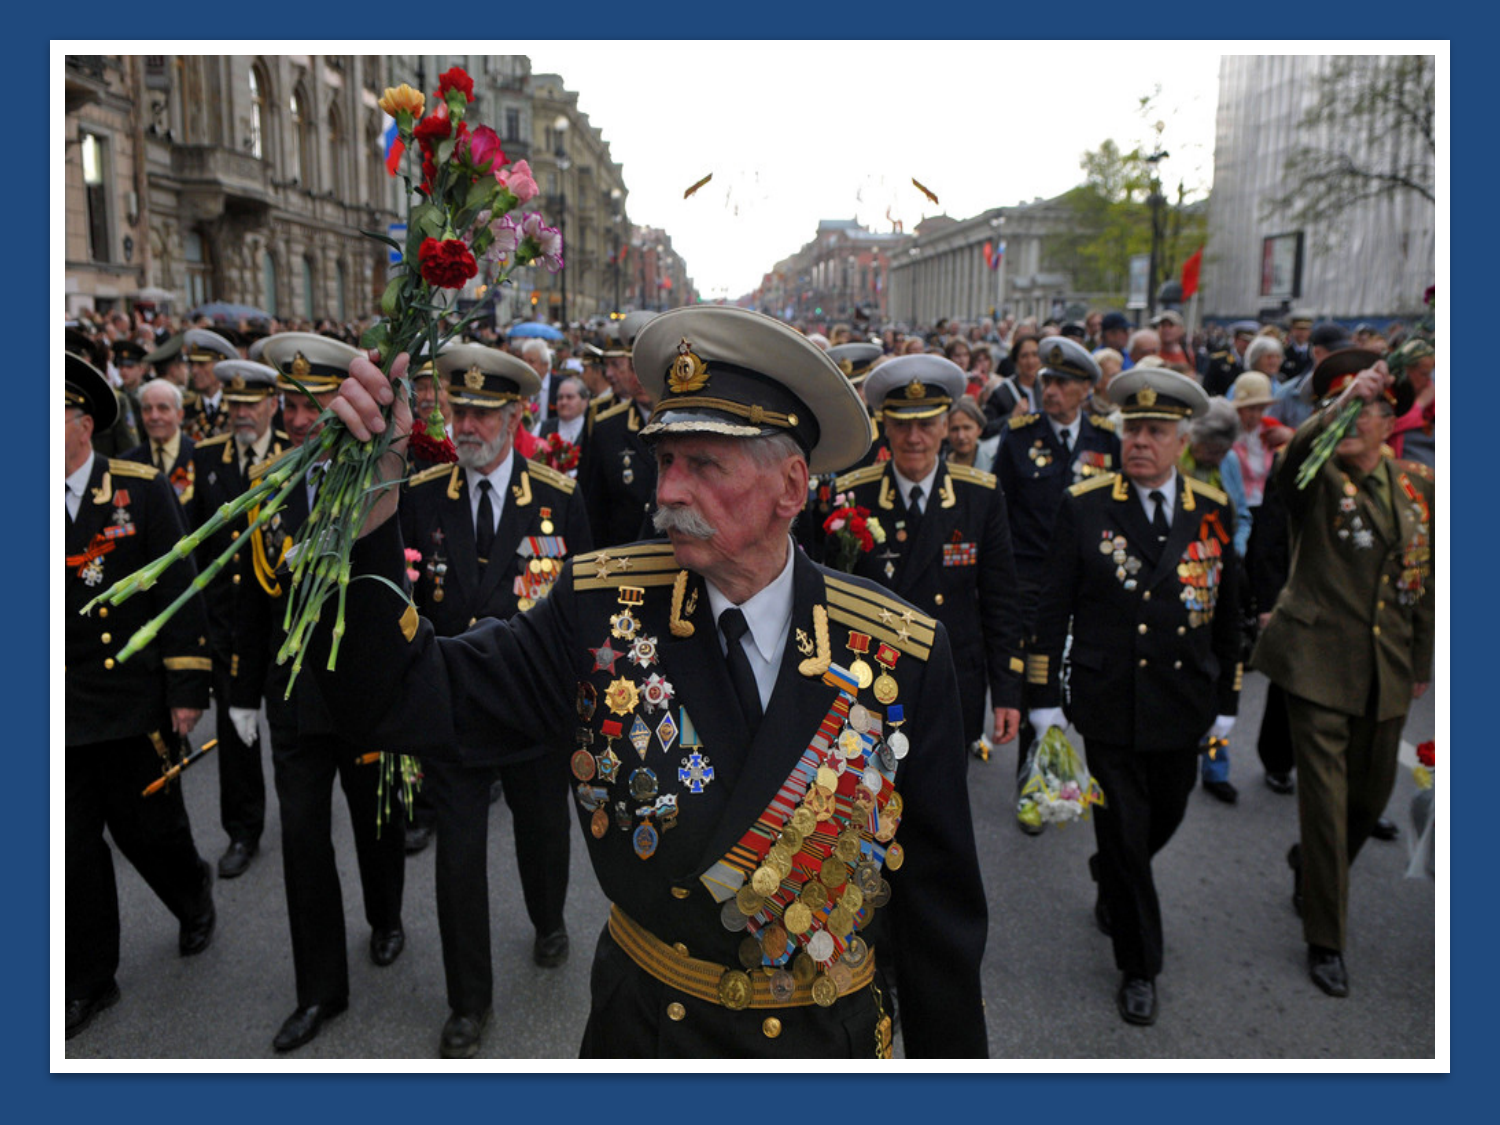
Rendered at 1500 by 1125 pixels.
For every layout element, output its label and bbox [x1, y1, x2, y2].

picture [64, 54, 1436, 1059]
